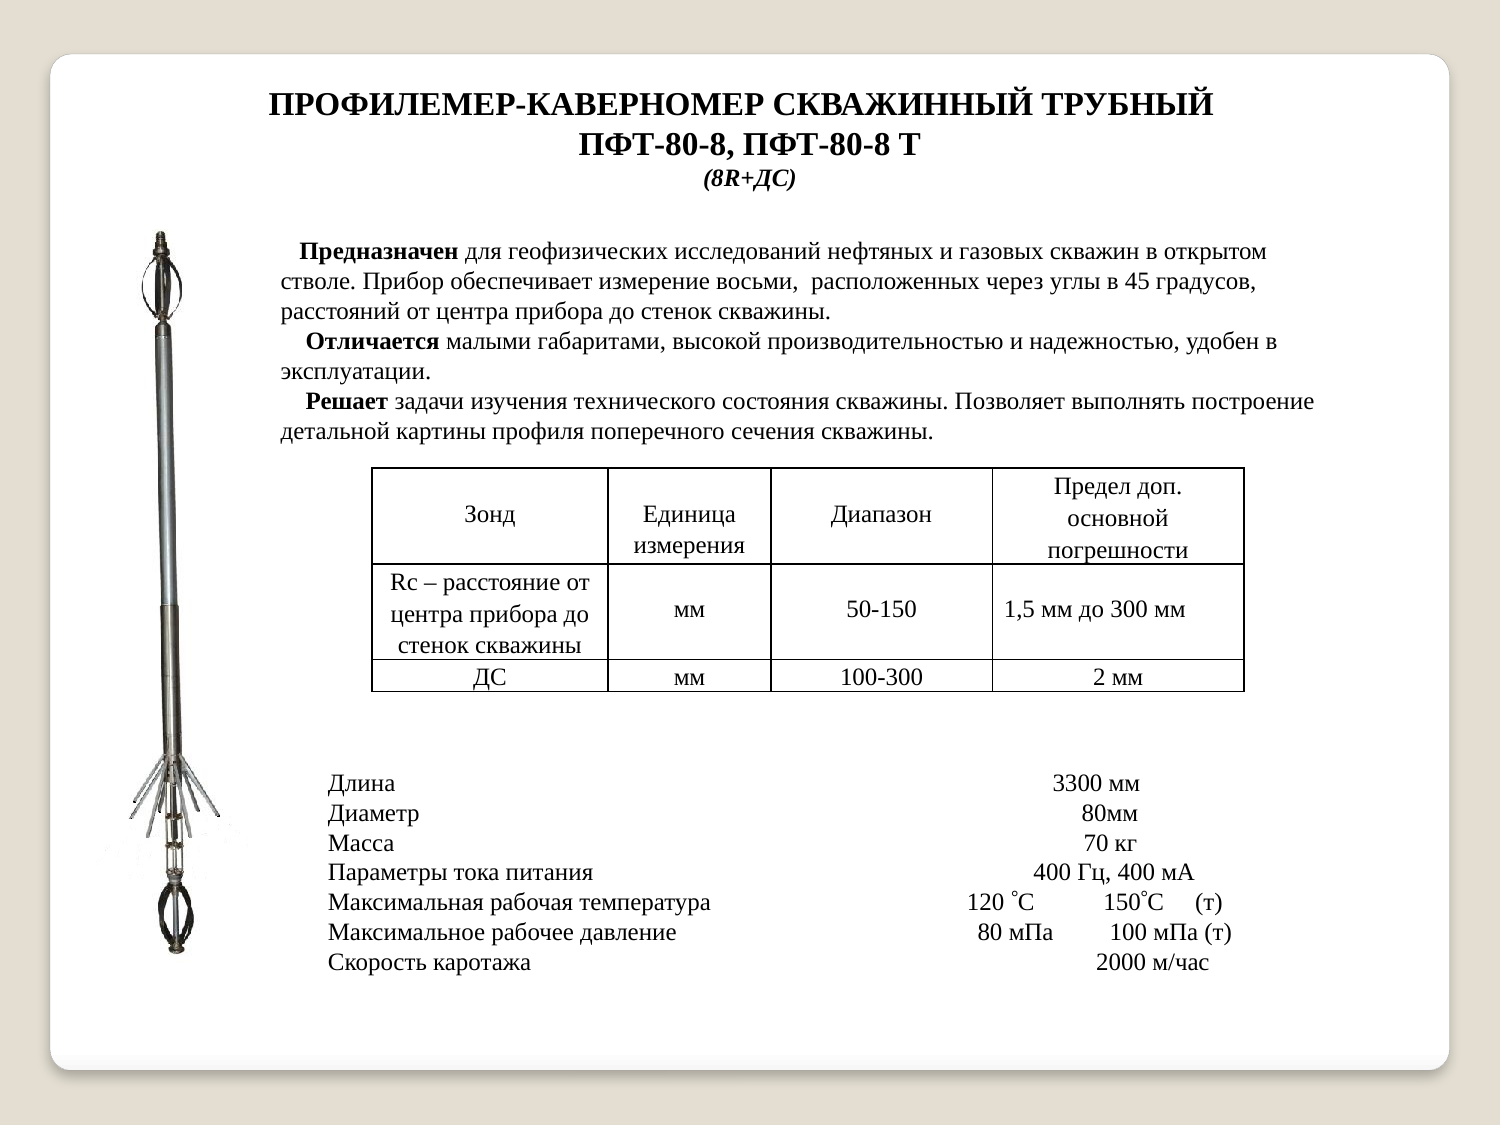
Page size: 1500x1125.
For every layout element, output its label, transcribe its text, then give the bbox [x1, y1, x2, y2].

table_cell 100-300 [772, 660, 992, 691]
table_header Зонд [373, 469, 607, 563]
table_cell 2 мм [993, 660, 1243, 691]
table_header Диапазон [772, 469, 992, 563]
table_cell 50-150 [772, 565, 992, 659]
text_box ПРОФИЛЕМЕР-КАВЕРНОМЕР СКВАЖИННЫЙ ТРУБНЫЙ ПФТ-80-8, ПФТ-80-8 Т (8R+ДС) [182, 74, 1317, 200]
table_cell 1,5 мм до 300 мм [993, 565, 1243, 659]
table_cell Rc – расстояние от центра прибора до стенок скважины [373, 565, 607, 659]
text_box Длина 3300 мм Диаметр 80мм Масса 70 кг Параметры тока питания 400 Гц, 400 мА Максимальная рабочая температура 120 С 150С (т) Максимальное рабочее давление 80 мПа 100 мПа (т) Скорость каротажа 2000 м/час [312, 758, 1365, 984]
picture [64, 207, 278, 977]
table_cell ДС [373, 660, 607, 691]
table_cell мм [609, 565, 770, 659]
table_cell мм [609, 660, 770, 691]
table_header Единица измерения [609, 469, 770, 563]
text_box Предназначен для геофизических исследований нефтяных и газовых скважин в открытом стволе. Прибор обеспечивает измерение восьми, расположенных через углы в 45 градусов, расстояний от центра прибора до стенок скважины. Отличается малыми габаритами, высокой производительностью и надежностью, удобен в эксплуатации. Решает задачи изучения технического состояния скважины. Позволяет выполнять построение детальной картины профиля поперечного сечения скважины. [284, 227, 1365, 452]
table_header Предел доп. основной погрешности [993, 469, 1243, 563]
